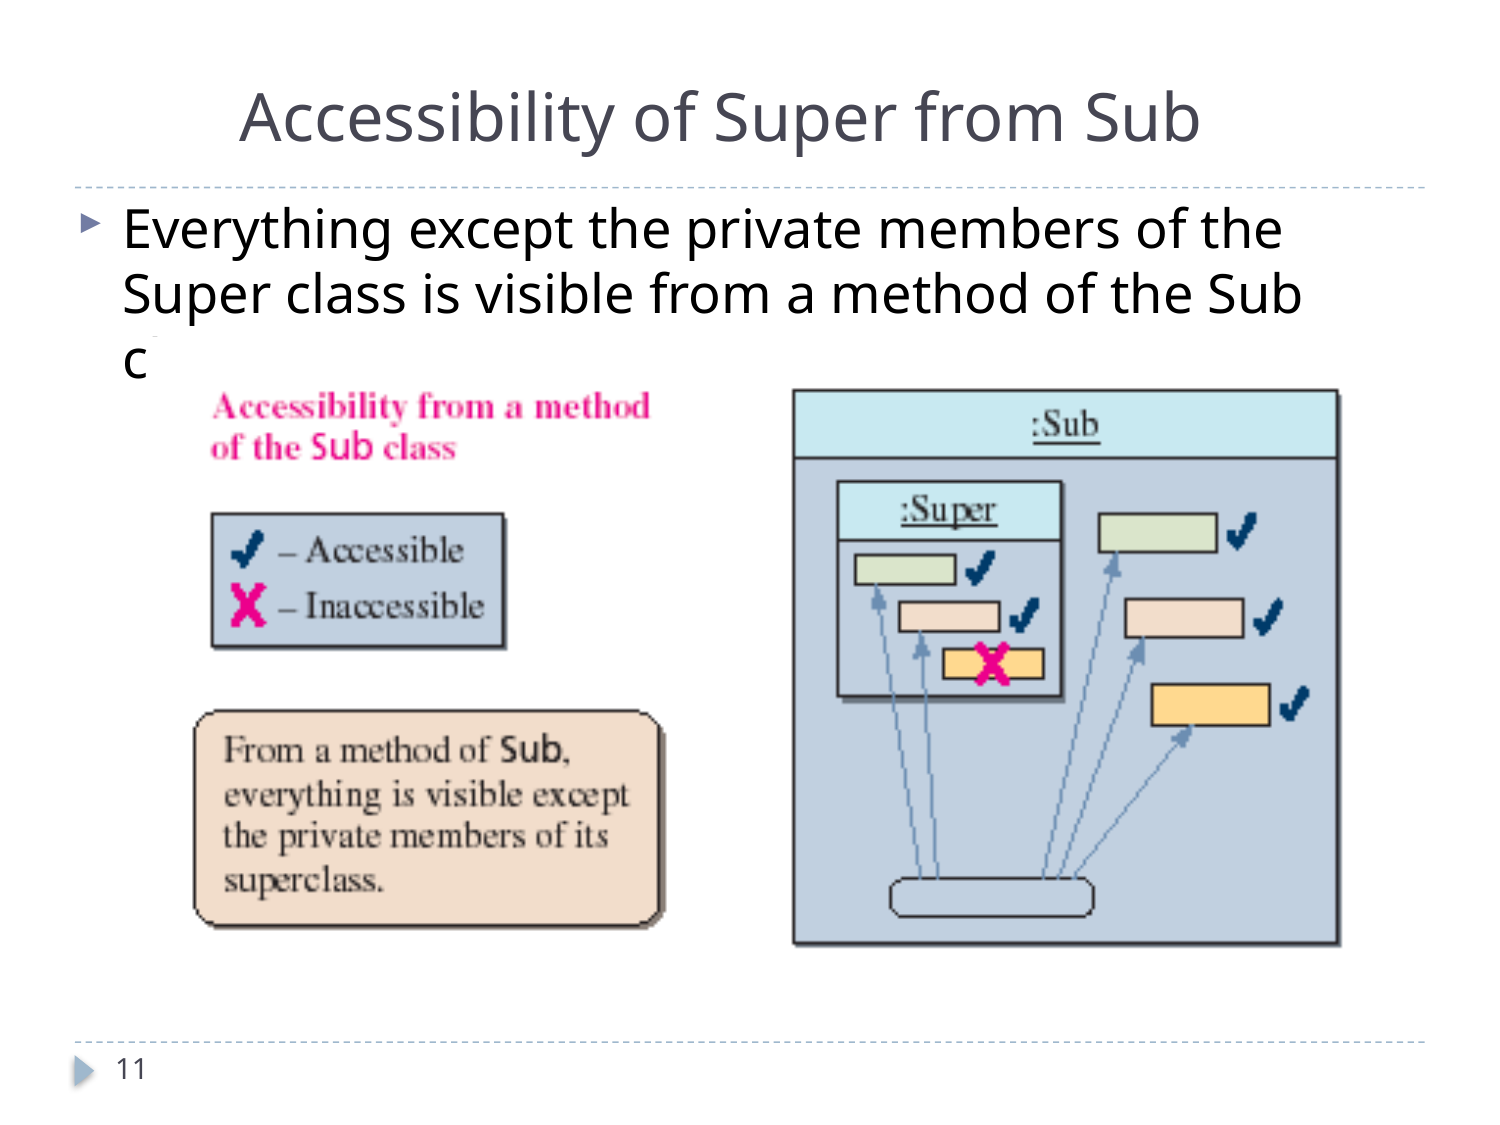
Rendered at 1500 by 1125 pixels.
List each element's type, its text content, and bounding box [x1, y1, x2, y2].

slide_number 11 [100, 1042, 426, 1103]
picture [149, 337, 1413, 969]
title Accessibility of Super from Sub [225, 37, 1438, 163]
list Everything except the private members of the Super class is visible from a method of the Sub class. [62, 187, 1463, 363]
